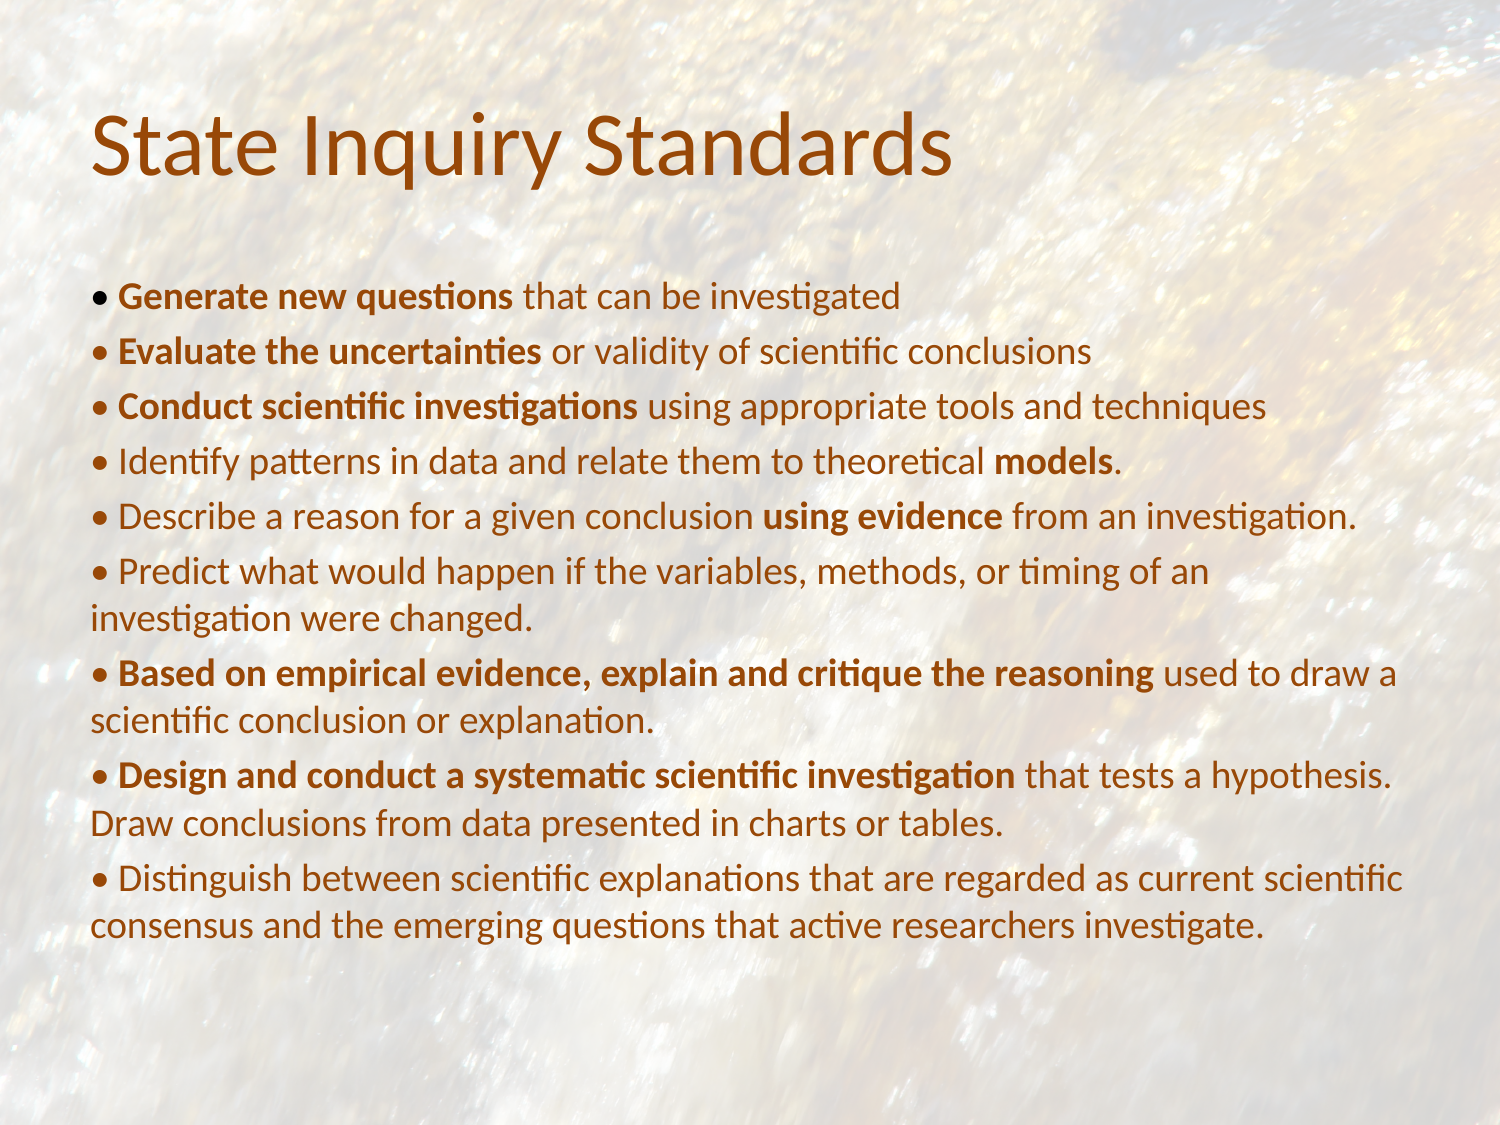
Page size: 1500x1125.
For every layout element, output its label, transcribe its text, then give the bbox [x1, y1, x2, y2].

list • Generate new questions that can be investigated • Evaluate the uncertainties or validity of scientific conclusions • Conduct scientific investigations using appropriate tools and techniques • Identify patterns in data and relate them to theoretical models. • Describe a reason for a given conclusion using evidence from an investigation. • Predict what would happen if the variables, methods, or timing of an investigation were changed. • Based on empirical evidence, explain and critique the reasoning used to draw a scientific conclusion or explanation. • Design and conduct a systematic scientific investigation that tests a hypothesis. Draw conclusions from data presented in charts or tables. • Distinguish between scientific explanations that are regarded as current scientific consensus and the emerging questions that active researchers investigate. [75, 262, 1425, 1005]
title State Inquiry Standards [75, 45, 1425, 233]
